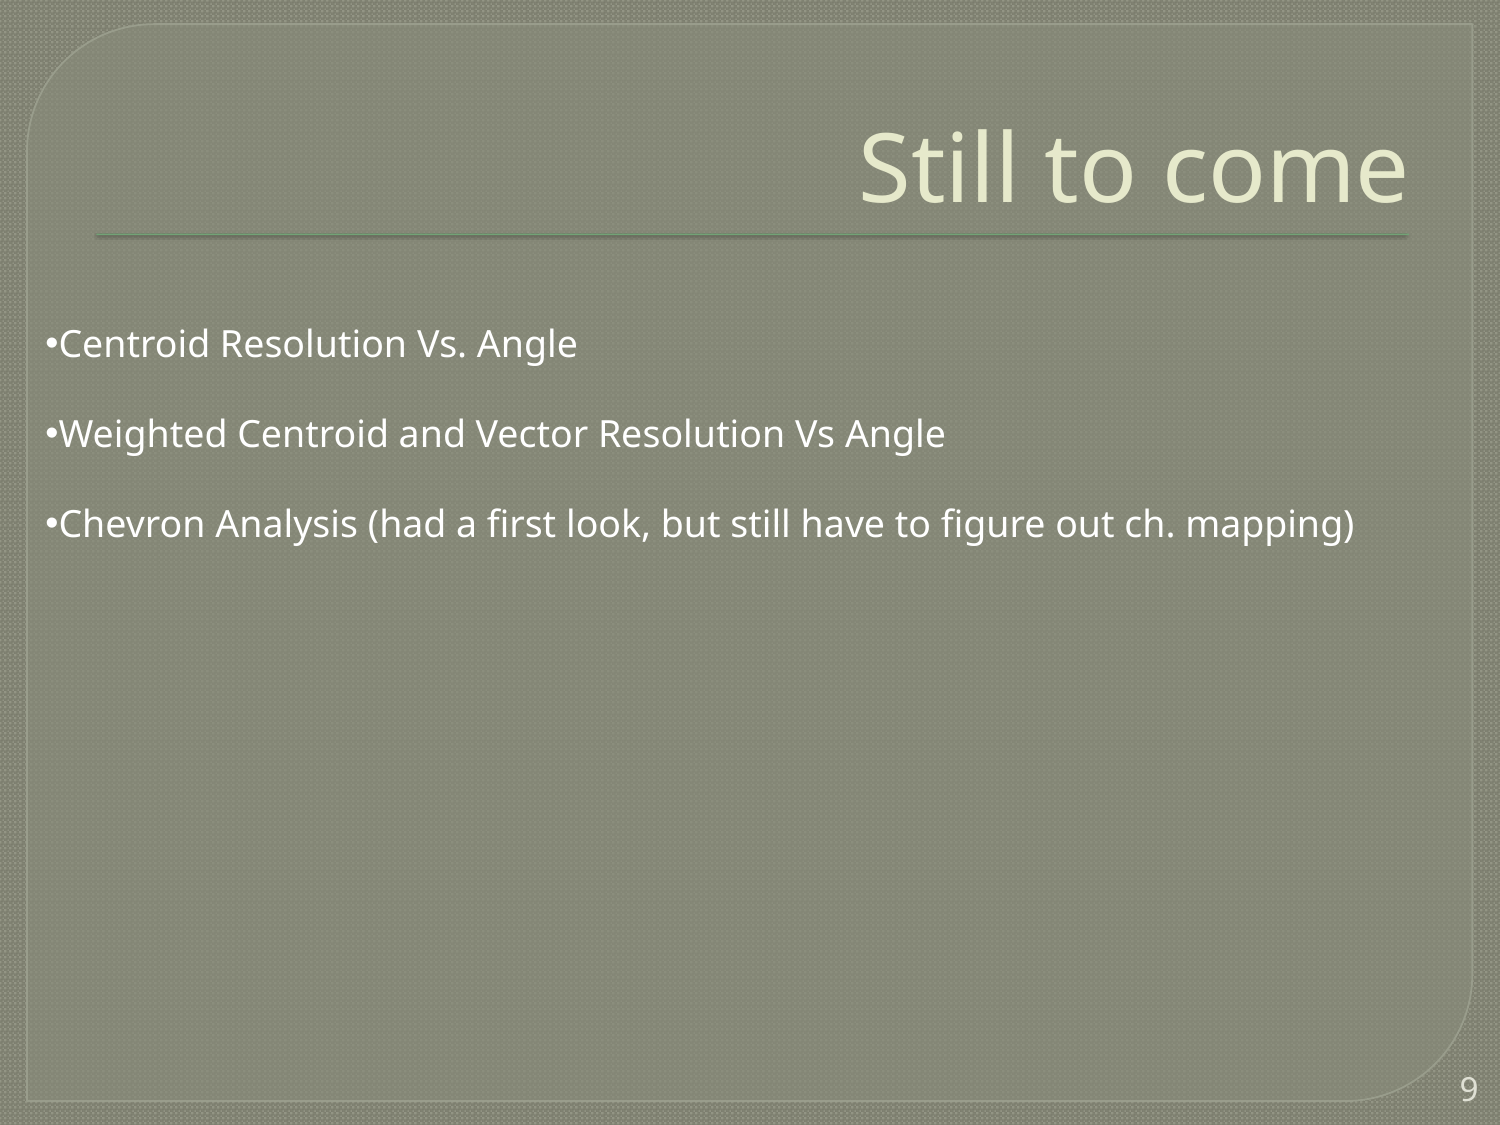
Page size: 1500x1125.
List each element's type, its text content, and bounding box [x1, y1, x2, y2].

text_box Centroid Resolution Vs. Angle Weighted Centroid and Vector Resolution Vs Angle Chevron Analysis (had a first look, but still have to figure out ch. mapping) [30, 312, 1371, 553]
slide_number 9 [1417, 1068, 1494, 1114]
title Still to come [75, 41, 1425, 229]
